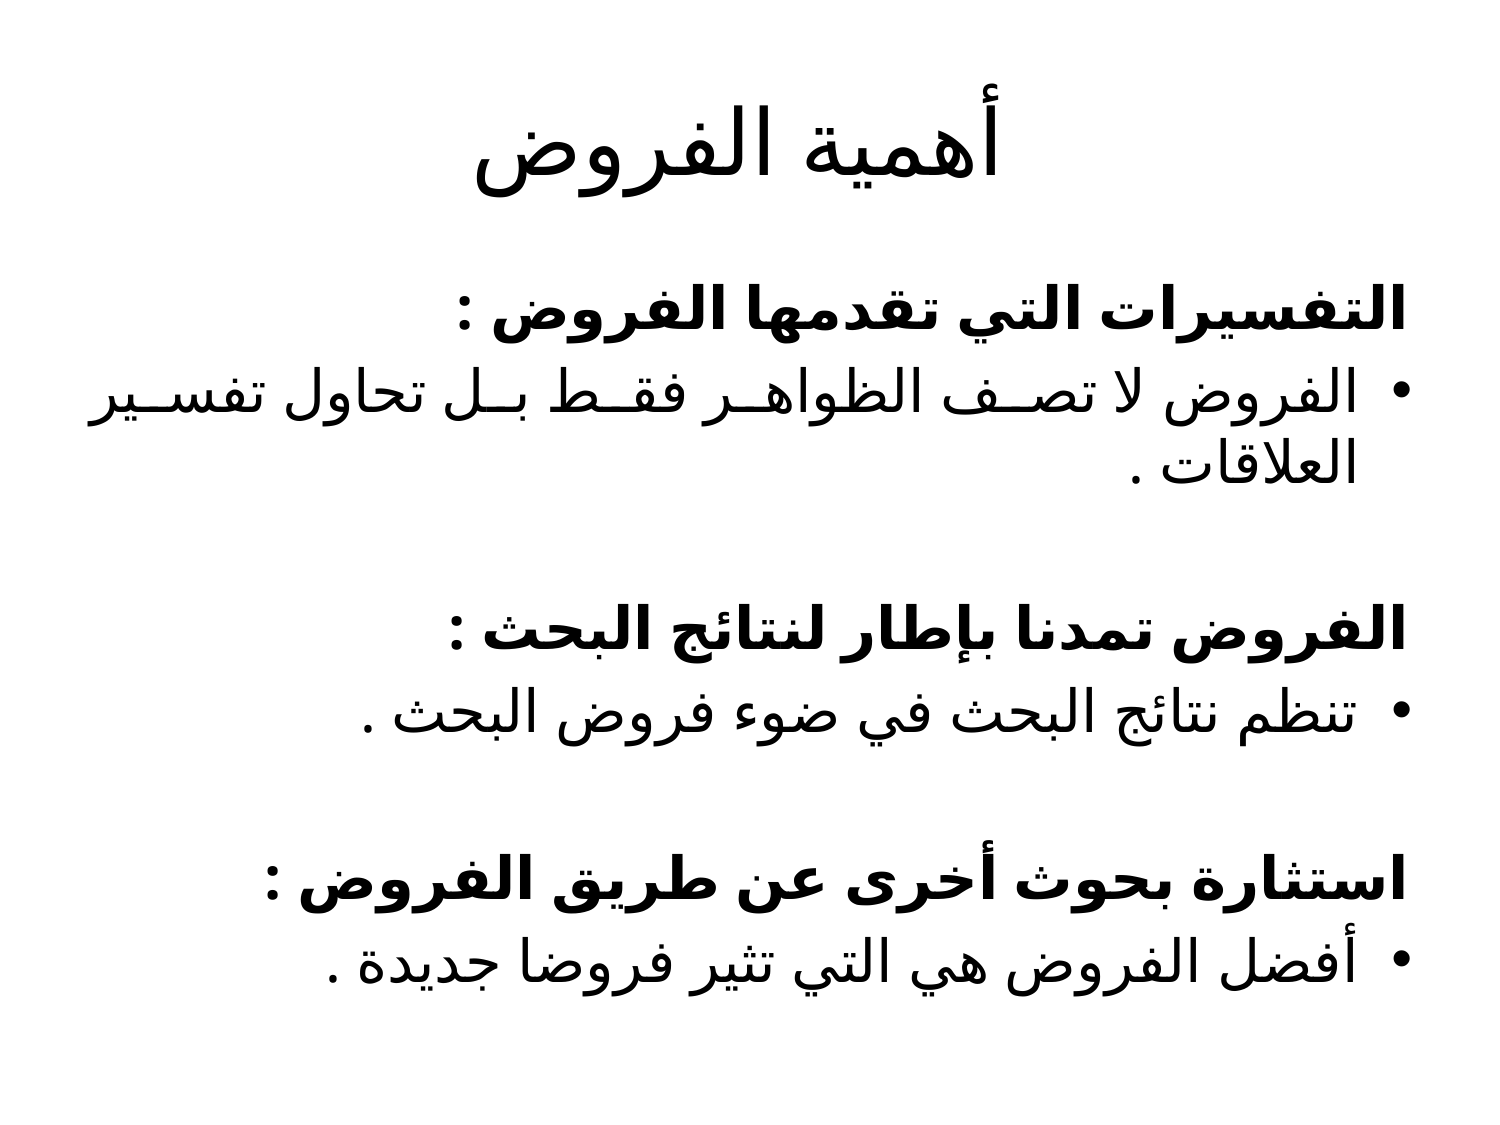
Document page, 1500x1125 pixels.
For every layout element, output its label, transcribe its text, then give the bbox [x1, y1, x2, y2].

title أهمية الفروض [75, 45, 1425, 233]
list التفسيرات التي تقدمها الفروض : الفروض لا تصف الظواهر فقط بل تحاول تفسير العلاقات . الفروض تمدنا بإطار لنتائج البحث : تنظم نتائج البحث في ضوء فروض البحث . استثارة بحوث أخرى عن طريق الفروض : أفضل الفروض هي التي تثير فروضا جديدة . [75, 262, 1425, 1005]
